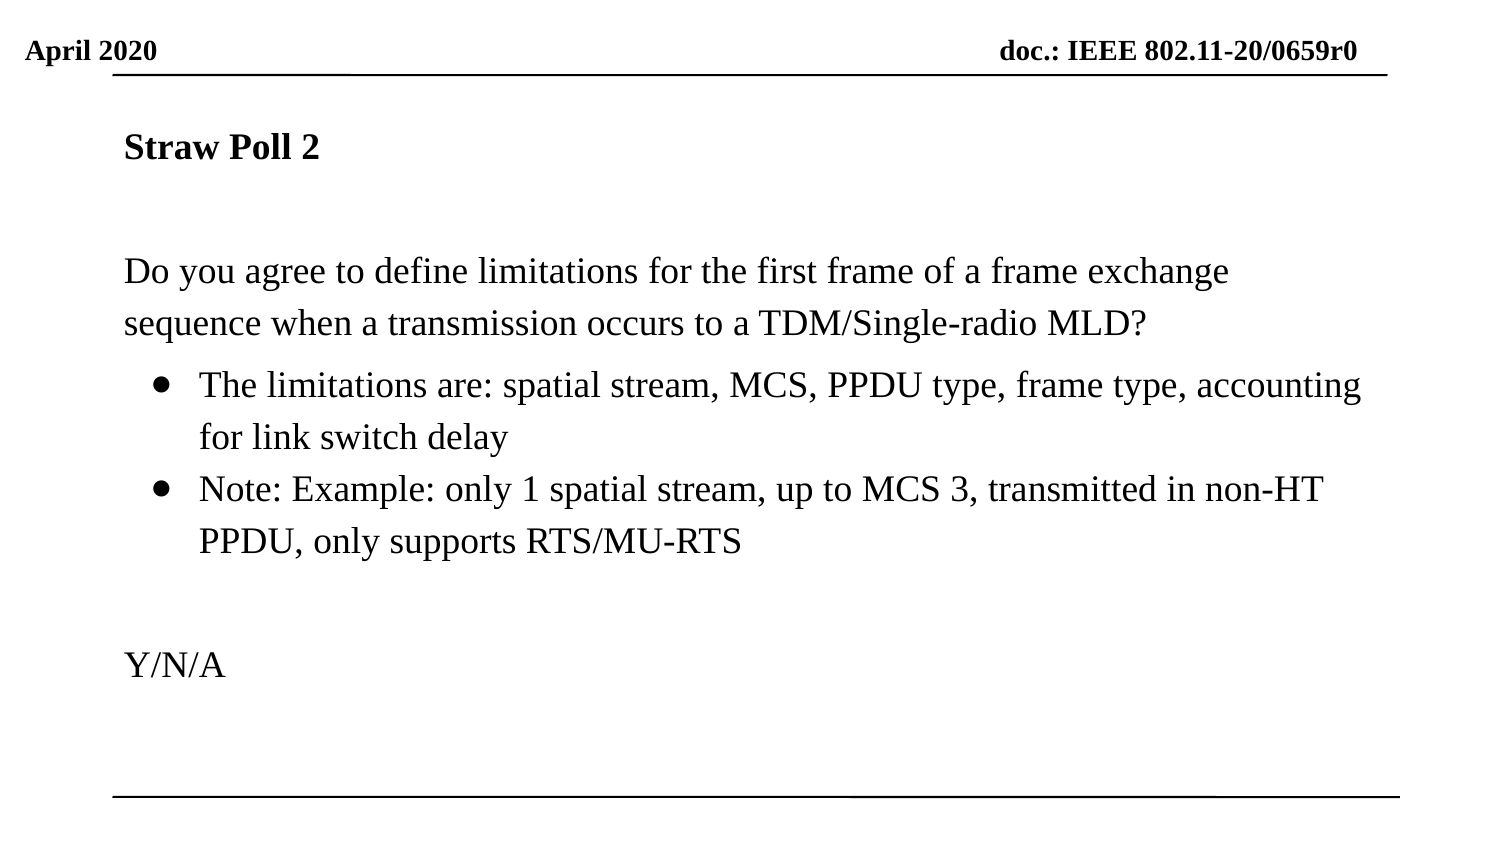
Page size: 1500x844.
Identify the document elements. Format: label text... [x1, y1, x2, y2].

list Straw Poll 2 Do you agree to define limitations for the first frame of a frame exchange sequence when a transmission occurs to a TDM/Single-radio MLD? The limitations are: spatial stream, MCS, PPDU type, frame type, accounting for link switch delay Note: Example: only 1 spatial stream, up to MCS 3, transmitted in non-HT PPDU, only supports RTS/MU-RTS Y/N/A [112, 109, 1388, 772]
